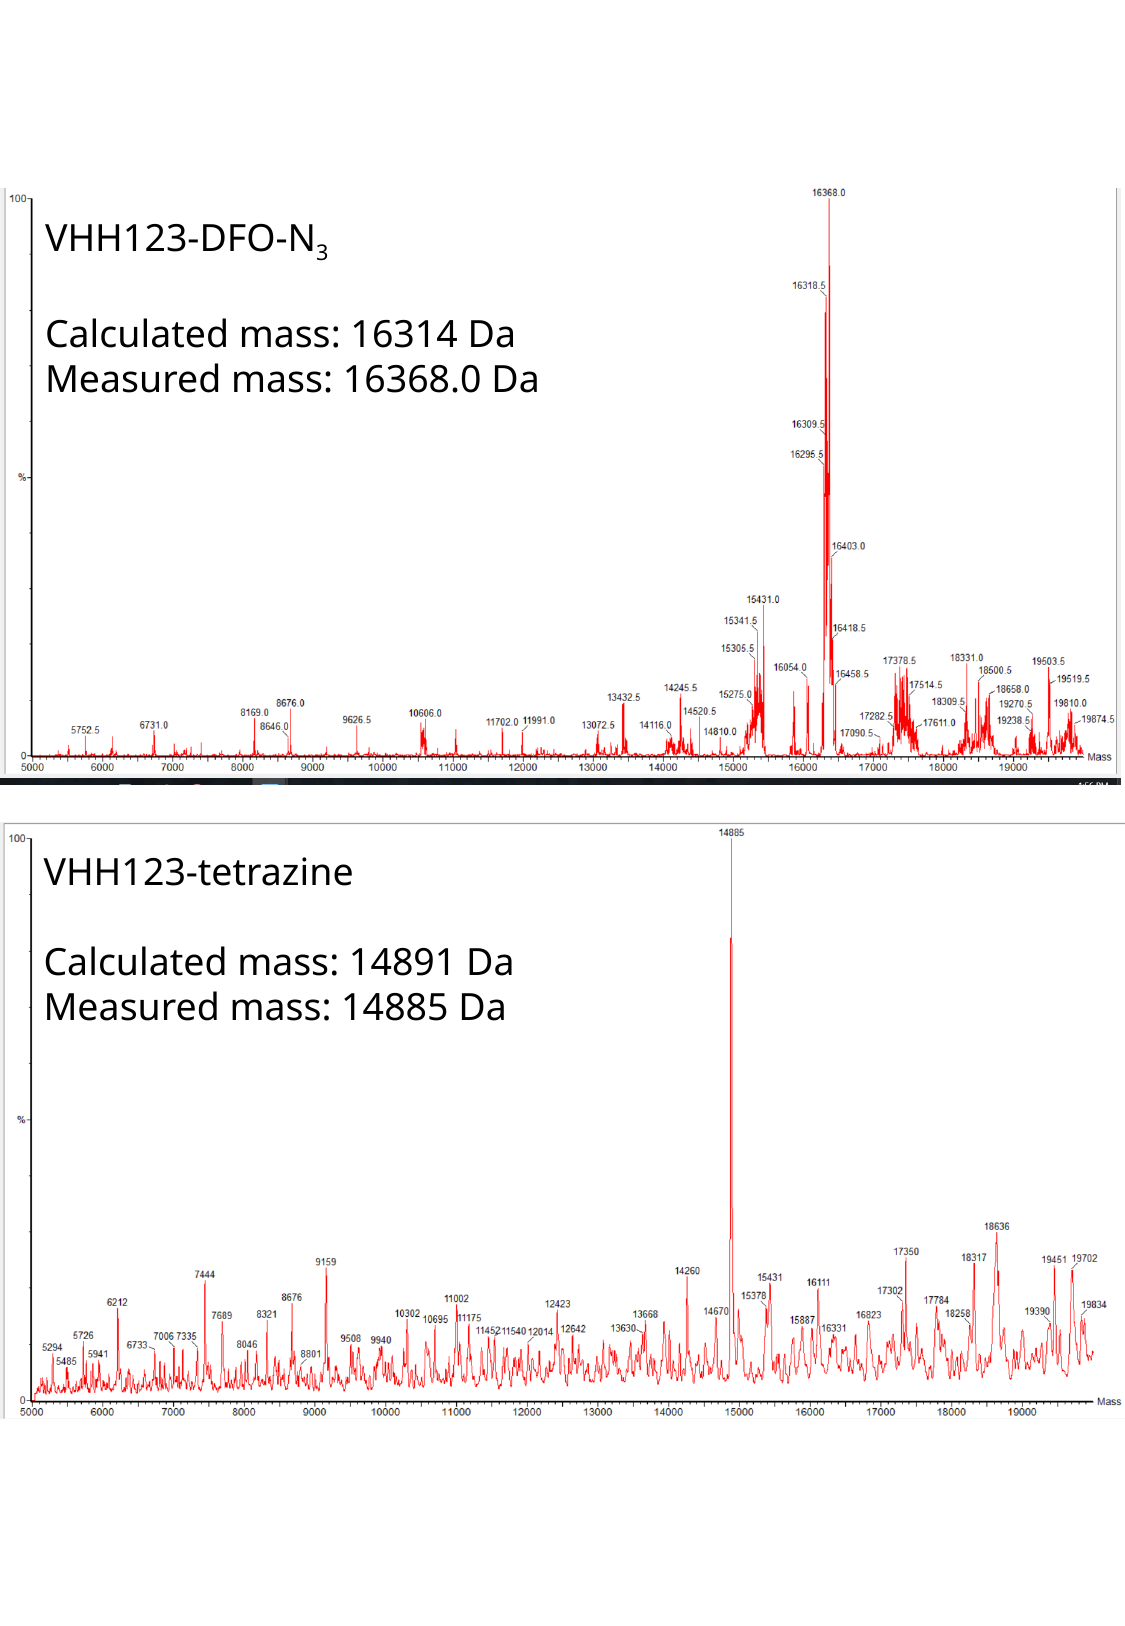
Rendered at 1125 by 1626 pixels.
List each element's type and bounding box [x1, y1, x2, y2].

picture [0, 821, 1125, 1420]
picture [0, 187, 1125, 786]
